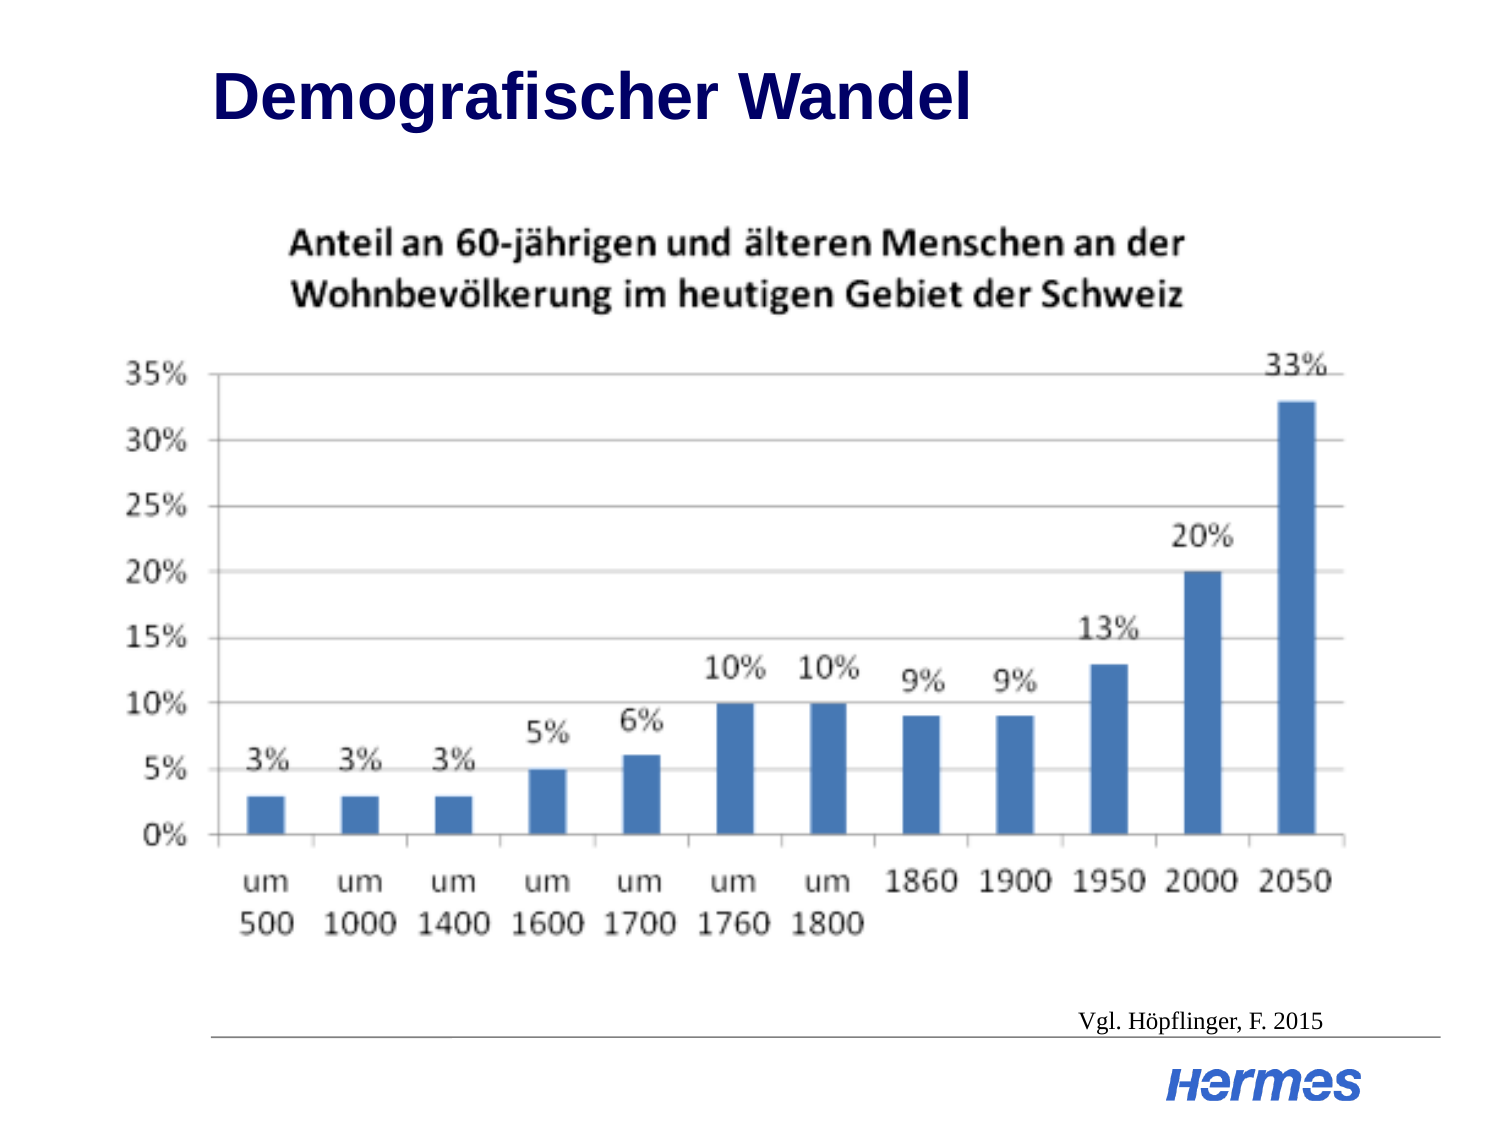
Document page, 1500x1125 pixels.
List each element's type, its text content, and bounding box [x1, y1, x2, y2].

text_box Vgl. Höpflinger, F. 2015 [1063, 997, 1418, 1042]
picture [102, 190, 1376, 954]
title Demografischer Wandel [212, 52, 1437, 216]
picture [1166, 1069, 1361, 1101]
